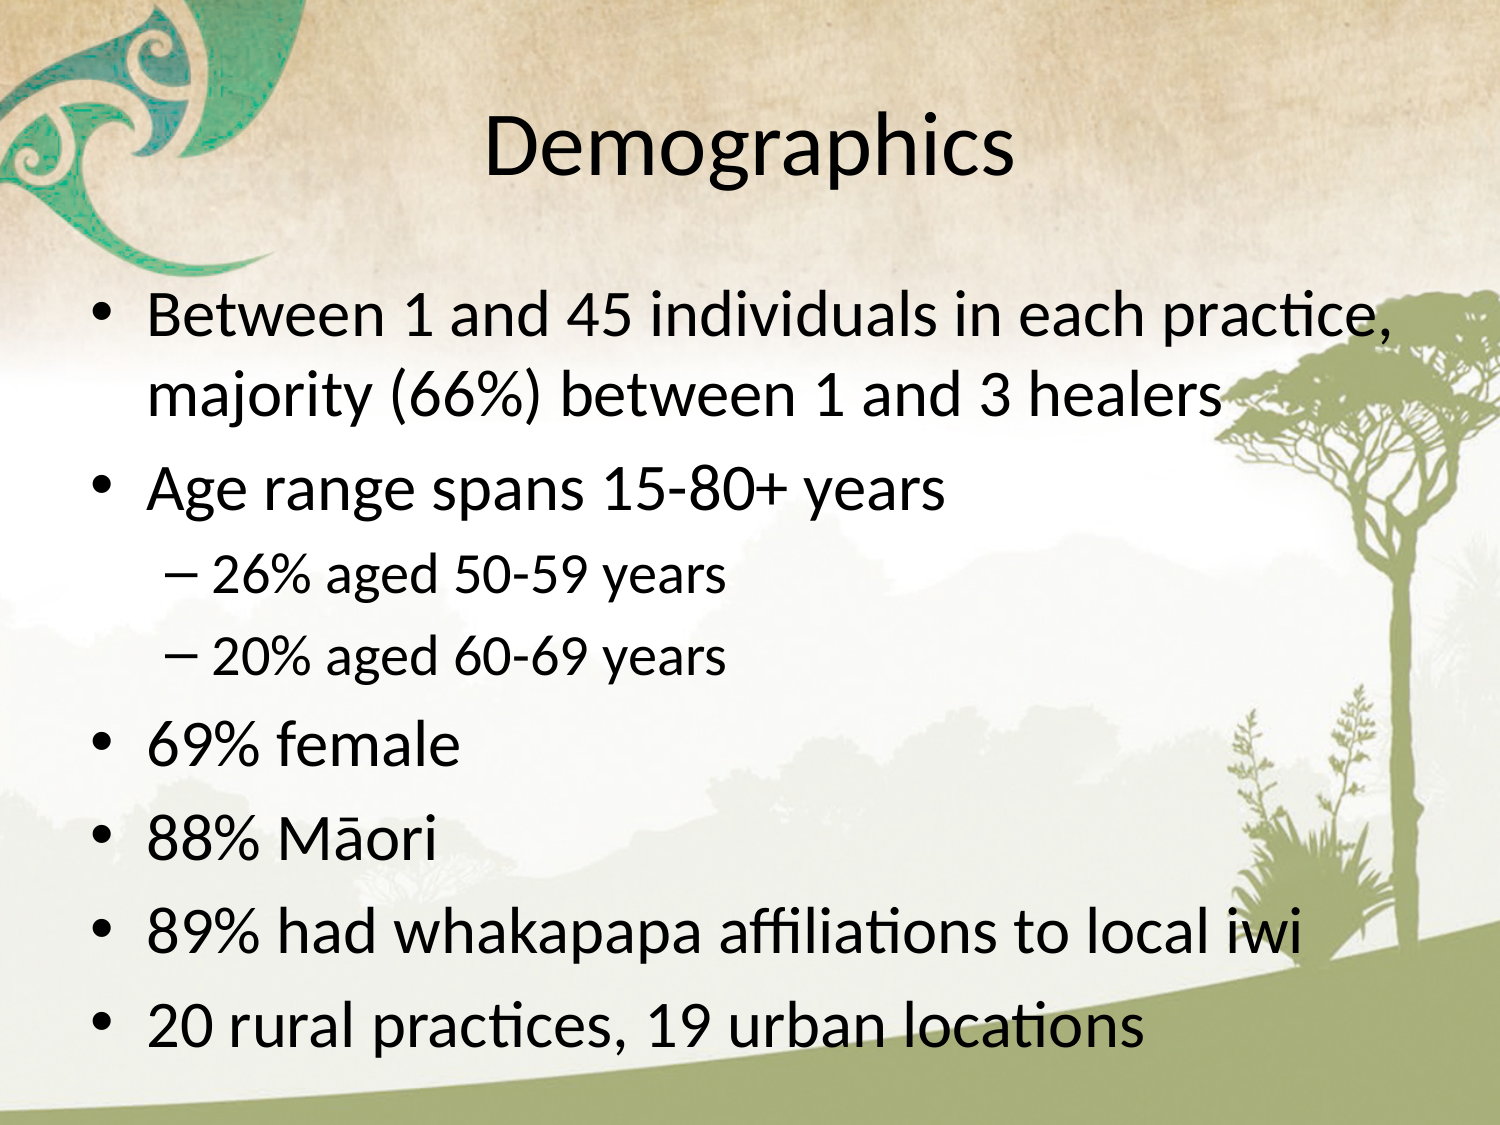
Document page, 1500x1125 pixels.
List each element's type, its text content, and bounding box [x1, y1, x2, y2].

list Between 1 and 45 individuals in each practice, majority (66%) between 1 and 3 healers Age range spans 15-80+ years 26% aged 50-59 years 20% aged 60-69 years 69% female 88% Māori 89% had whakapapa affiliations to local iwi 20 rural practices, 19 urban locations [75, 262, 1425, 1075]
title Demographics [75, 45, 1425, 233]
picture [0, 0, 1500, 1125]
